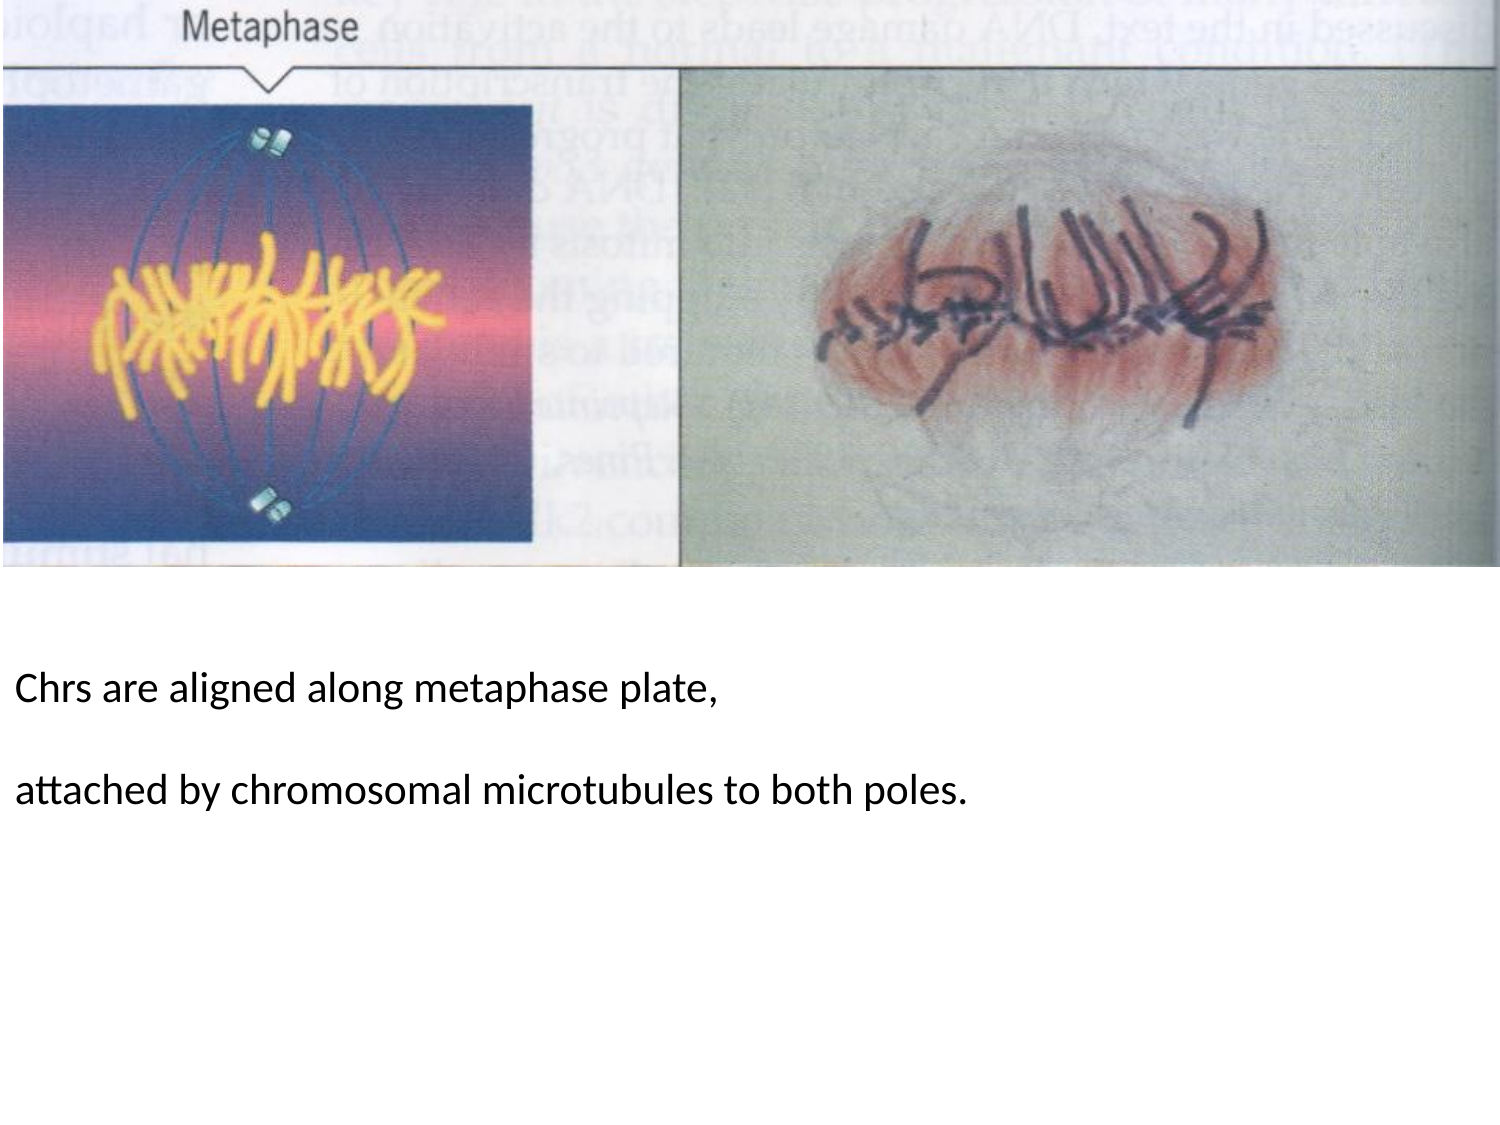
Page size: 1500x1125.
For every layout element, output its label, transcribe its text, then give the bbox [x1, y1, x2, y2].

text_box Chrs are aligned along metaphase plate, attached by chromosomal microtubules to both poles. [0, 601, 1500, 821]
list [2, 0, 1500, 567]
